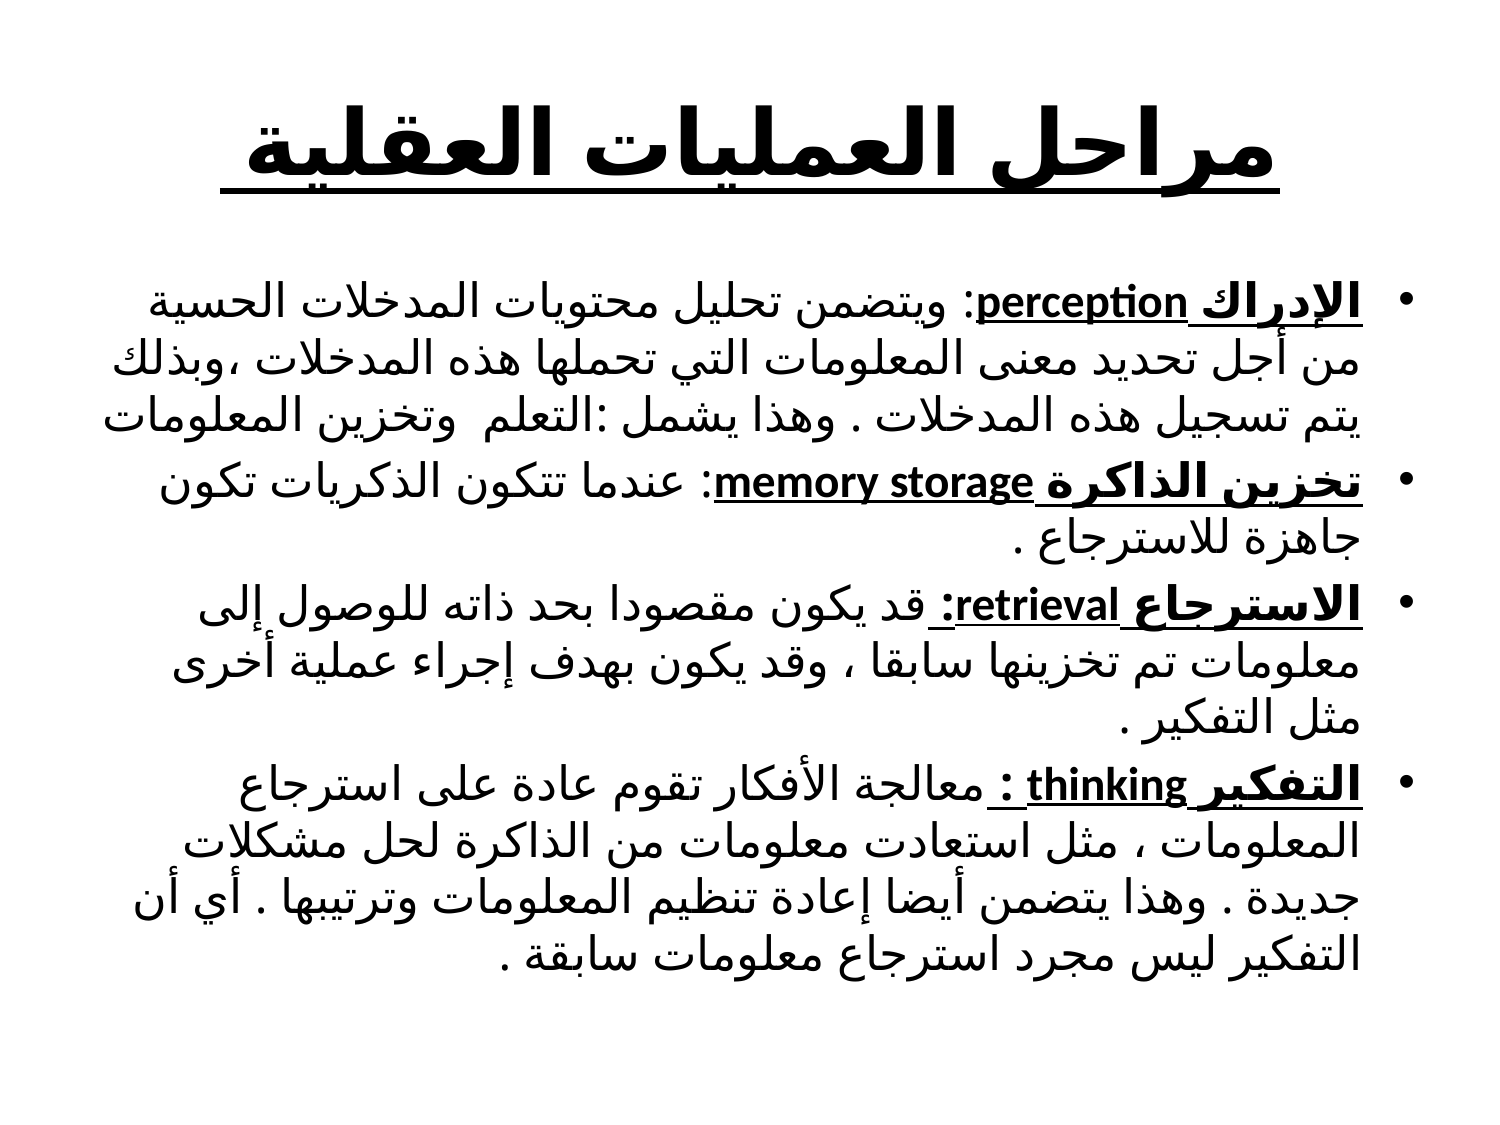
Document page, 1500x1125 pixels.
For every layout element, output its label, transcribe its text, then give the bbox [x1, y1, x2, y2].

list الإدراك perception: ويتضمن تحليل محتويات المدخلات الحسية من أجل تحديد معنى المعلومات التي تحملها هذه المدخلات ،وبذلك يتم تسجيل هذه المدخلات . وهذا يشمل :التعلم وتخزين المعلومات تخزين الذاكرة memory storage: عندما تتكون الذكريات تكون جاهزة للاسترجاع . الاسترجاع retrieval: قد يكون مقصودا بحد ذاته للوصول إلى معلومات تم تخزينها سابقا ، وقد يكون بهدف إجراء عملية أخرى مثل التفكير . التفكير thinking : معالجة الأفكار تقوم عادة على استرجاع المعلومات ، مثل استعادت معلومات من الذاكرة لحل مشكلات جديدة . وهذا يتضمن أيضا إعادة تنظيم المعلومات وترتيبها . أي أن التفكير ليس مجرد استرجاع معلومات سابقة . [75, 262, 1425, 1005]
title مراحل العمليات العقلية [75, 45, 1425, 233]
